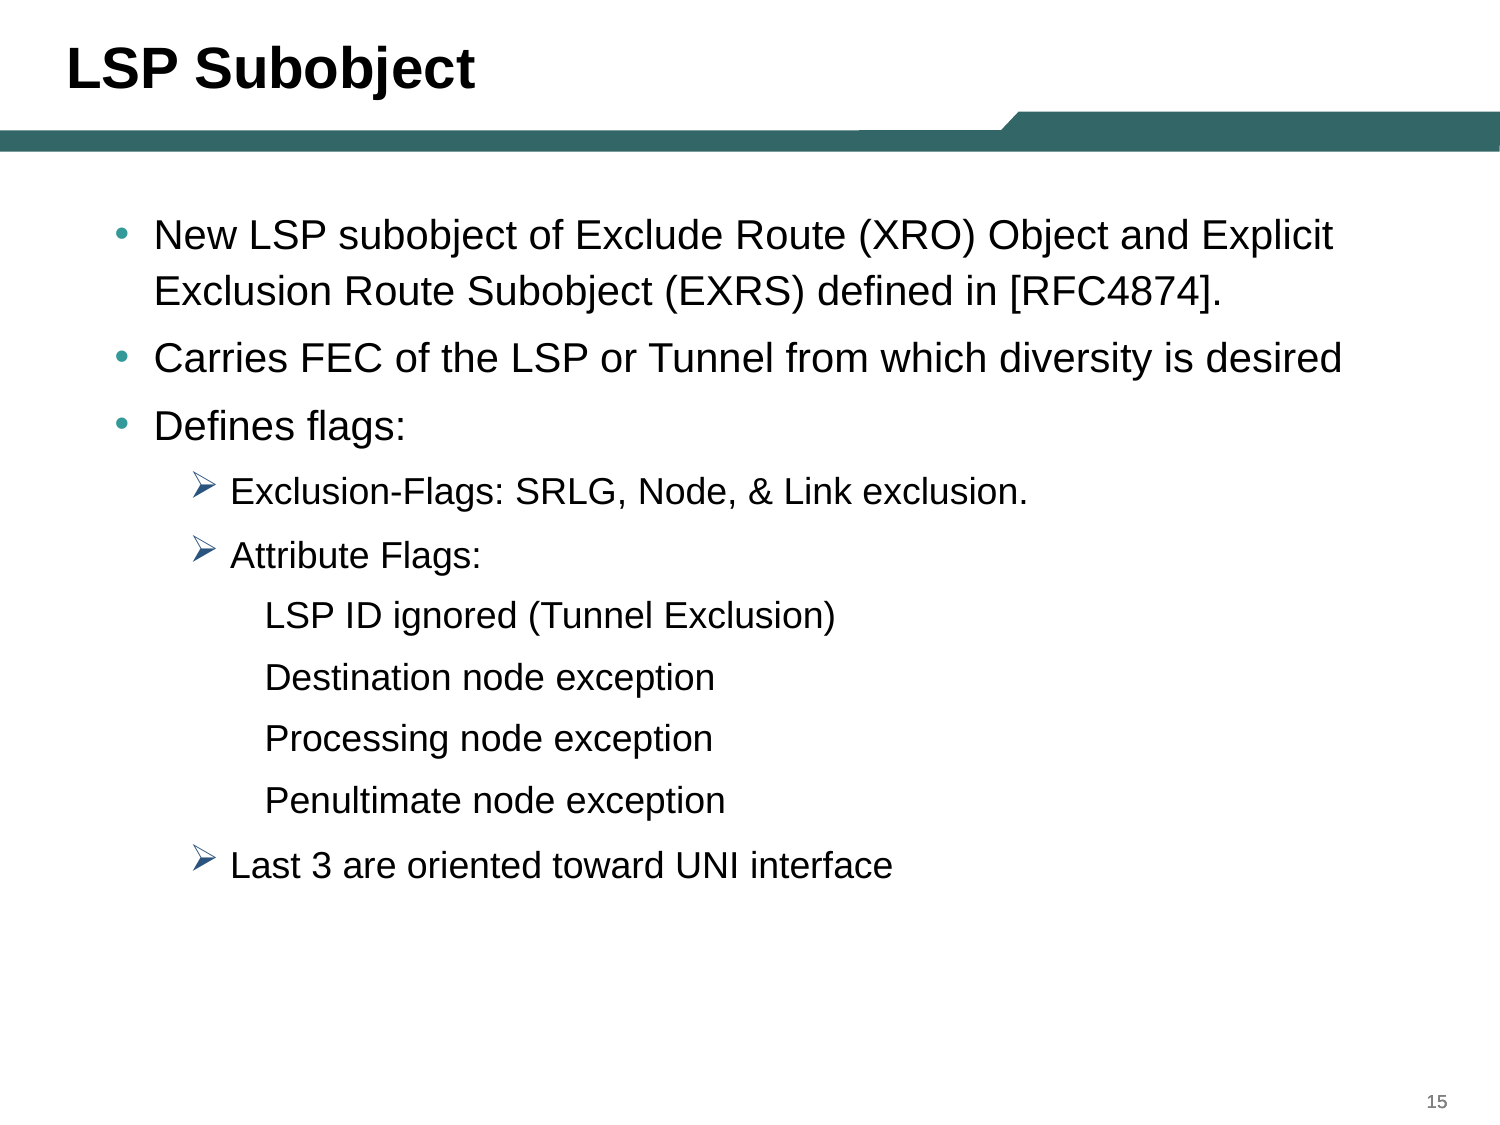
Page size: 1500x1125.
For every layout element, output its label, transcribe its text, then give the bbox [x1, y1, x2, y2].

title LSP Subobject [52, 0, 1390, 109]
list New LSP subobject of Exclude Route (XRO) Object and Explicit Exclusion Route Subobject (EXRS) defined in [RFC4874]. Carries FEC of the LSP or Tunnel from which diversity is desired Defines flags: Exclusion-Flags: SRLG, Node, & Link exclusion. Attribute Flags: LSP ID ignored (Tunnel Exclusion) Destination node exception Processing node exception Penultimate node exception Last 3 are oriented toward UNI interface [100, 196, 1405, 783]
